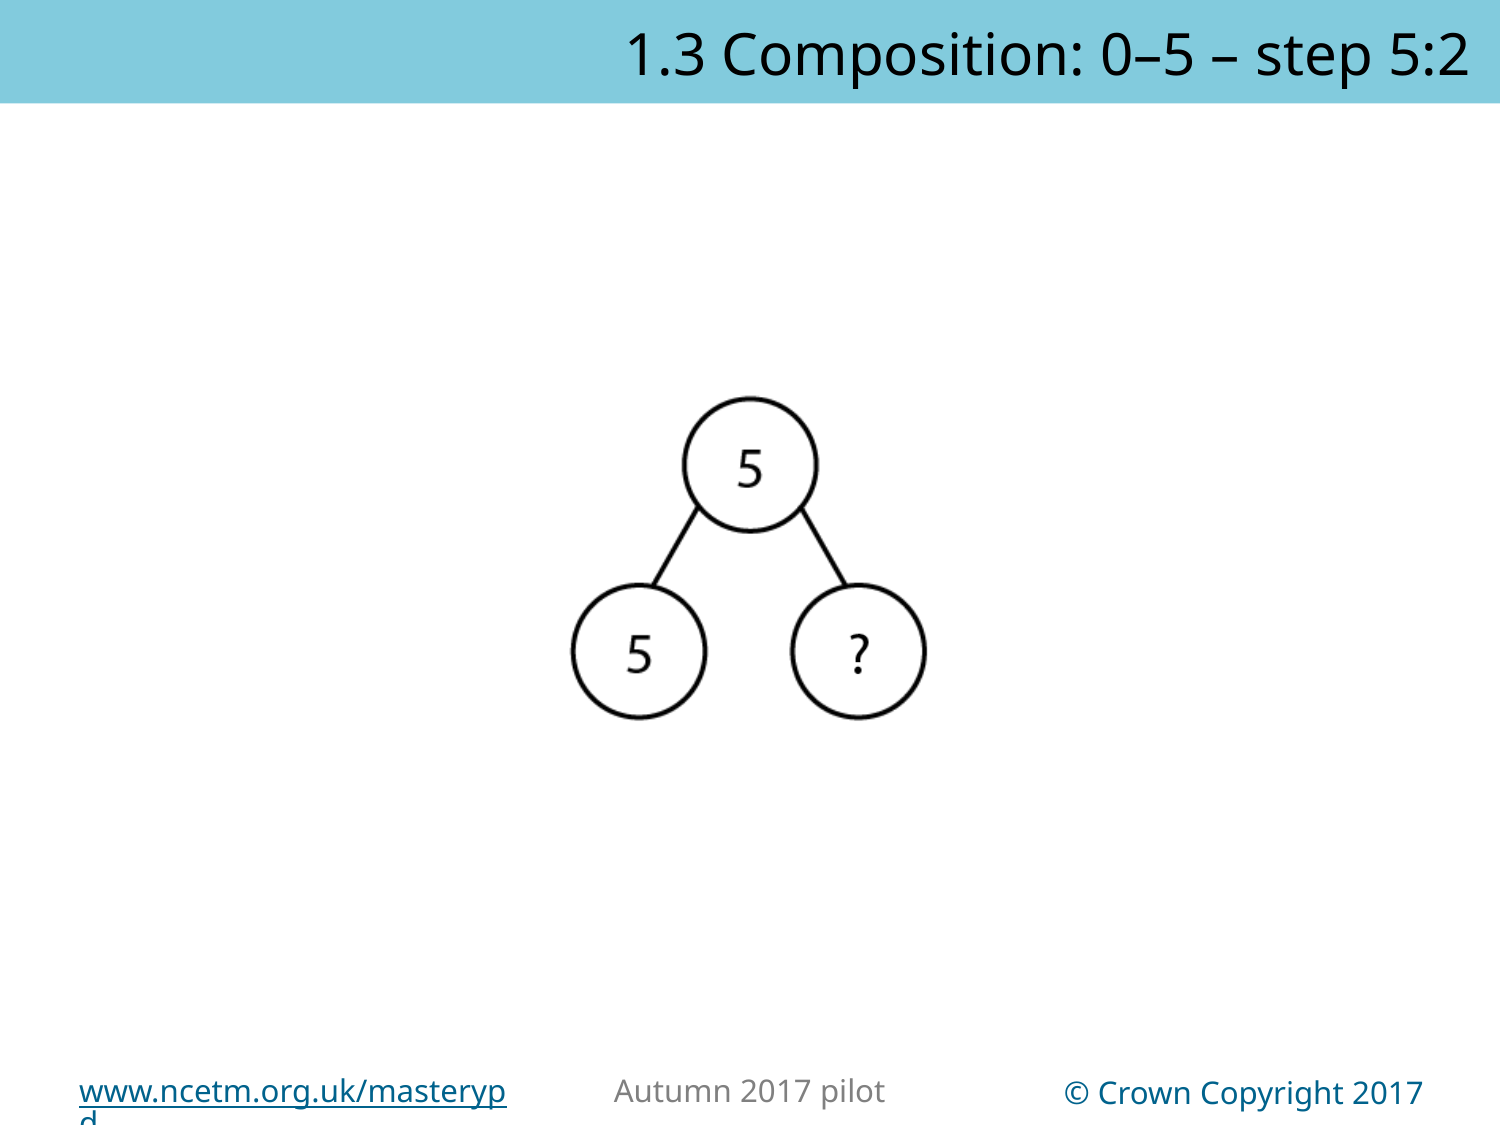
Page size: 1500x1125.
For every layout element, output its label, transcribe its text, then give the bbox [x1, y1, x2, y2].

list 1.3 Composition: 0–5 – step 5:2 [0, 0, 1500, 104]
picture [534, 377, 962, 748]
